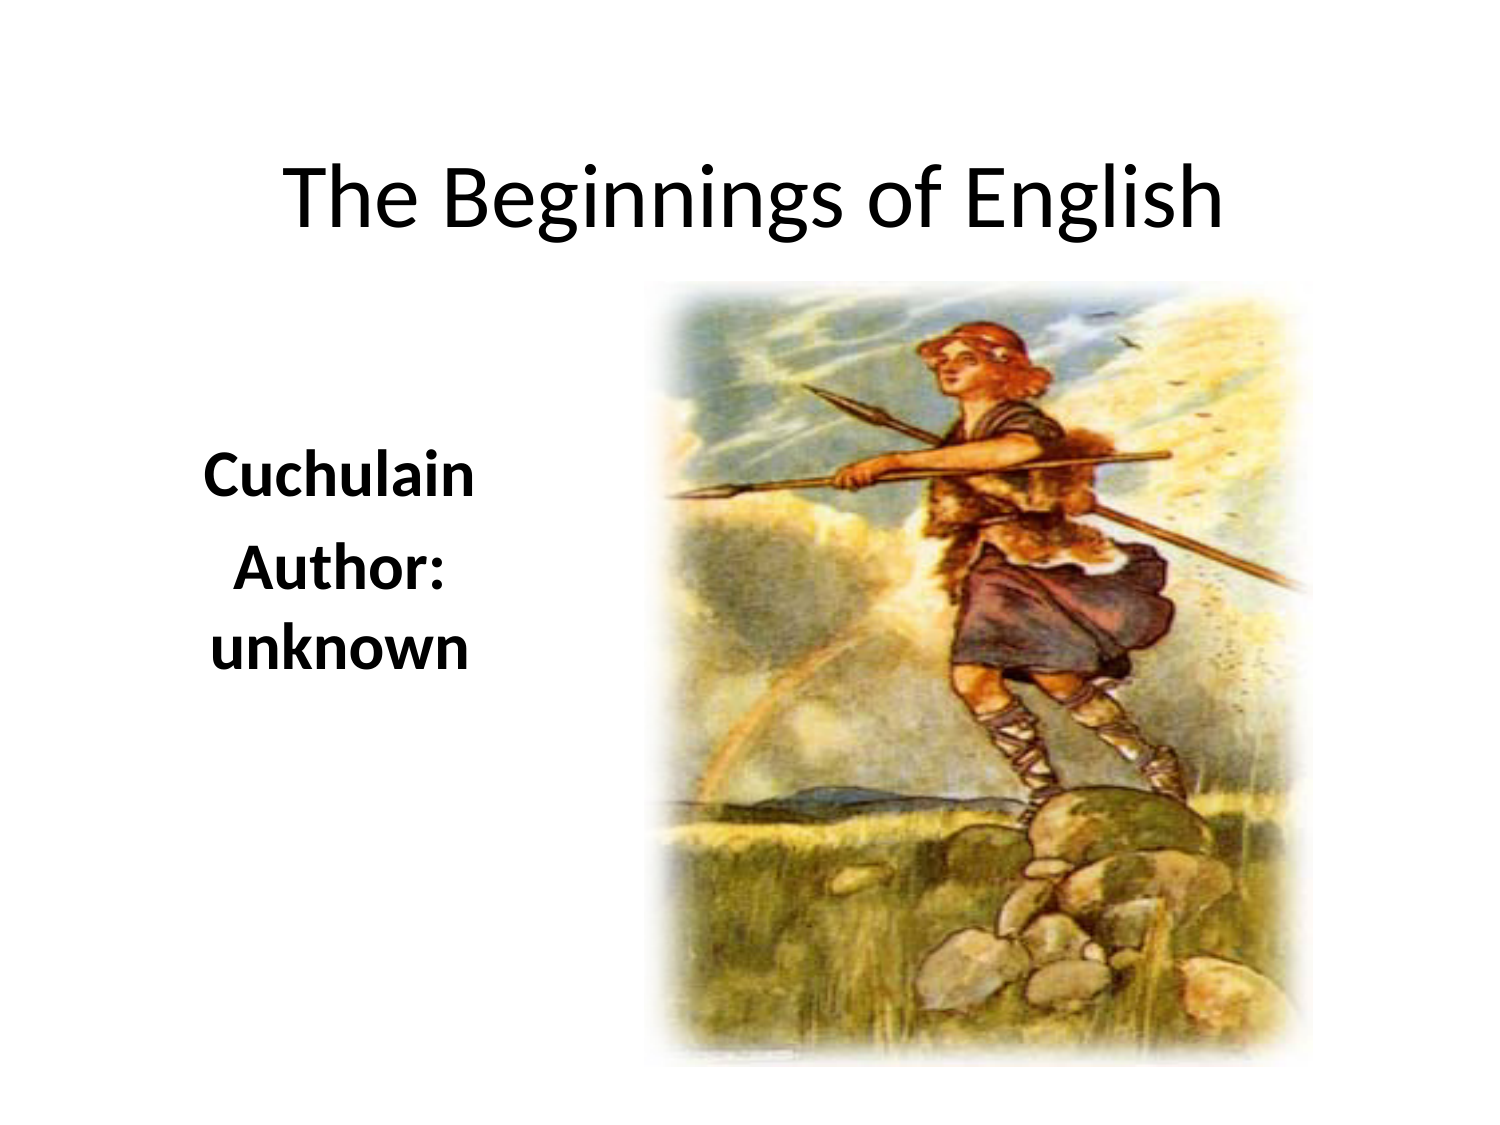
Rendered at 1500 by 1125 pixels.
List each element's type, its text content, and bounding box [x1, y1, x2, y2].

subtitle Cuchulain Author: unknown [82, 421, 598, 925]
title The Beginnings of English [117, 70, 1393, 312]
picture [644, 280, 1313, 1067]
